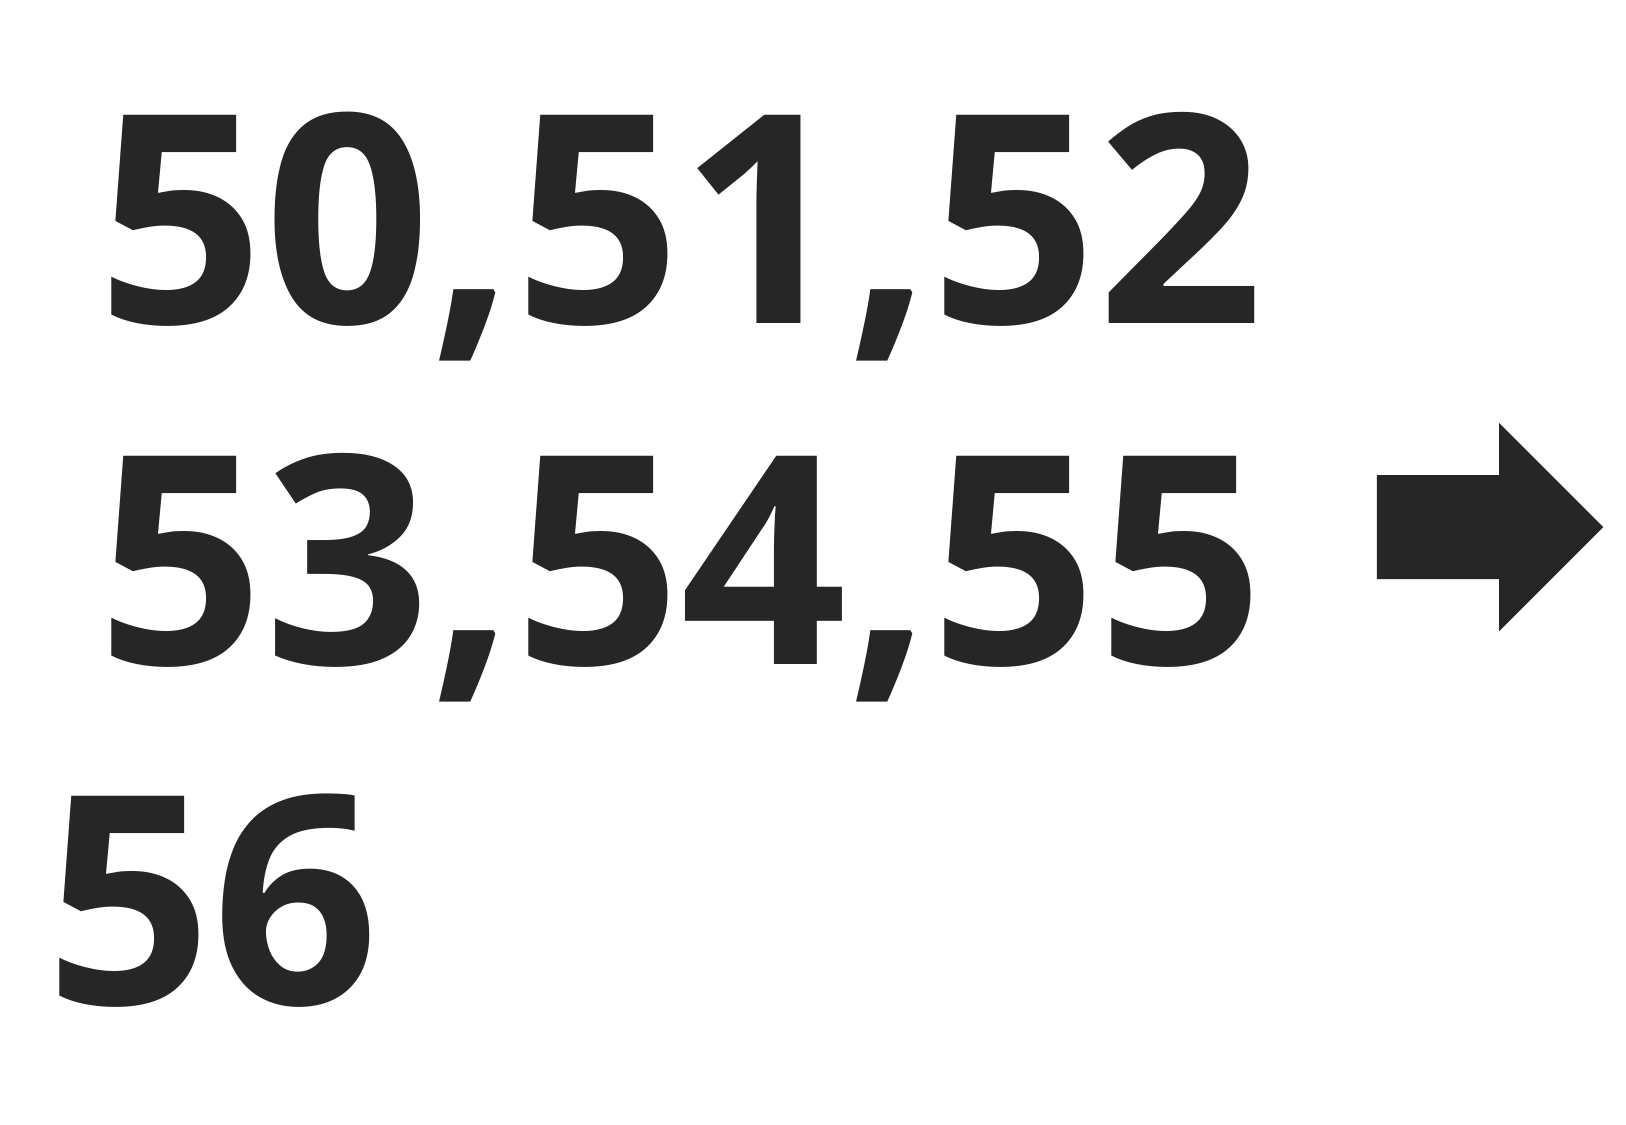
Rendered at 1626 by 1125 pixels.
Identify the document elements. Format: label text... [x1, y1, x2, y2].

text_box 53,54,55 [97, 372, 1266, 723]
text_box 56 [45, 712, 380, 1063]
text_box [1375, 420, 1605, 634]
text_box 50,51,52 [97, 32, 1266, 372]
